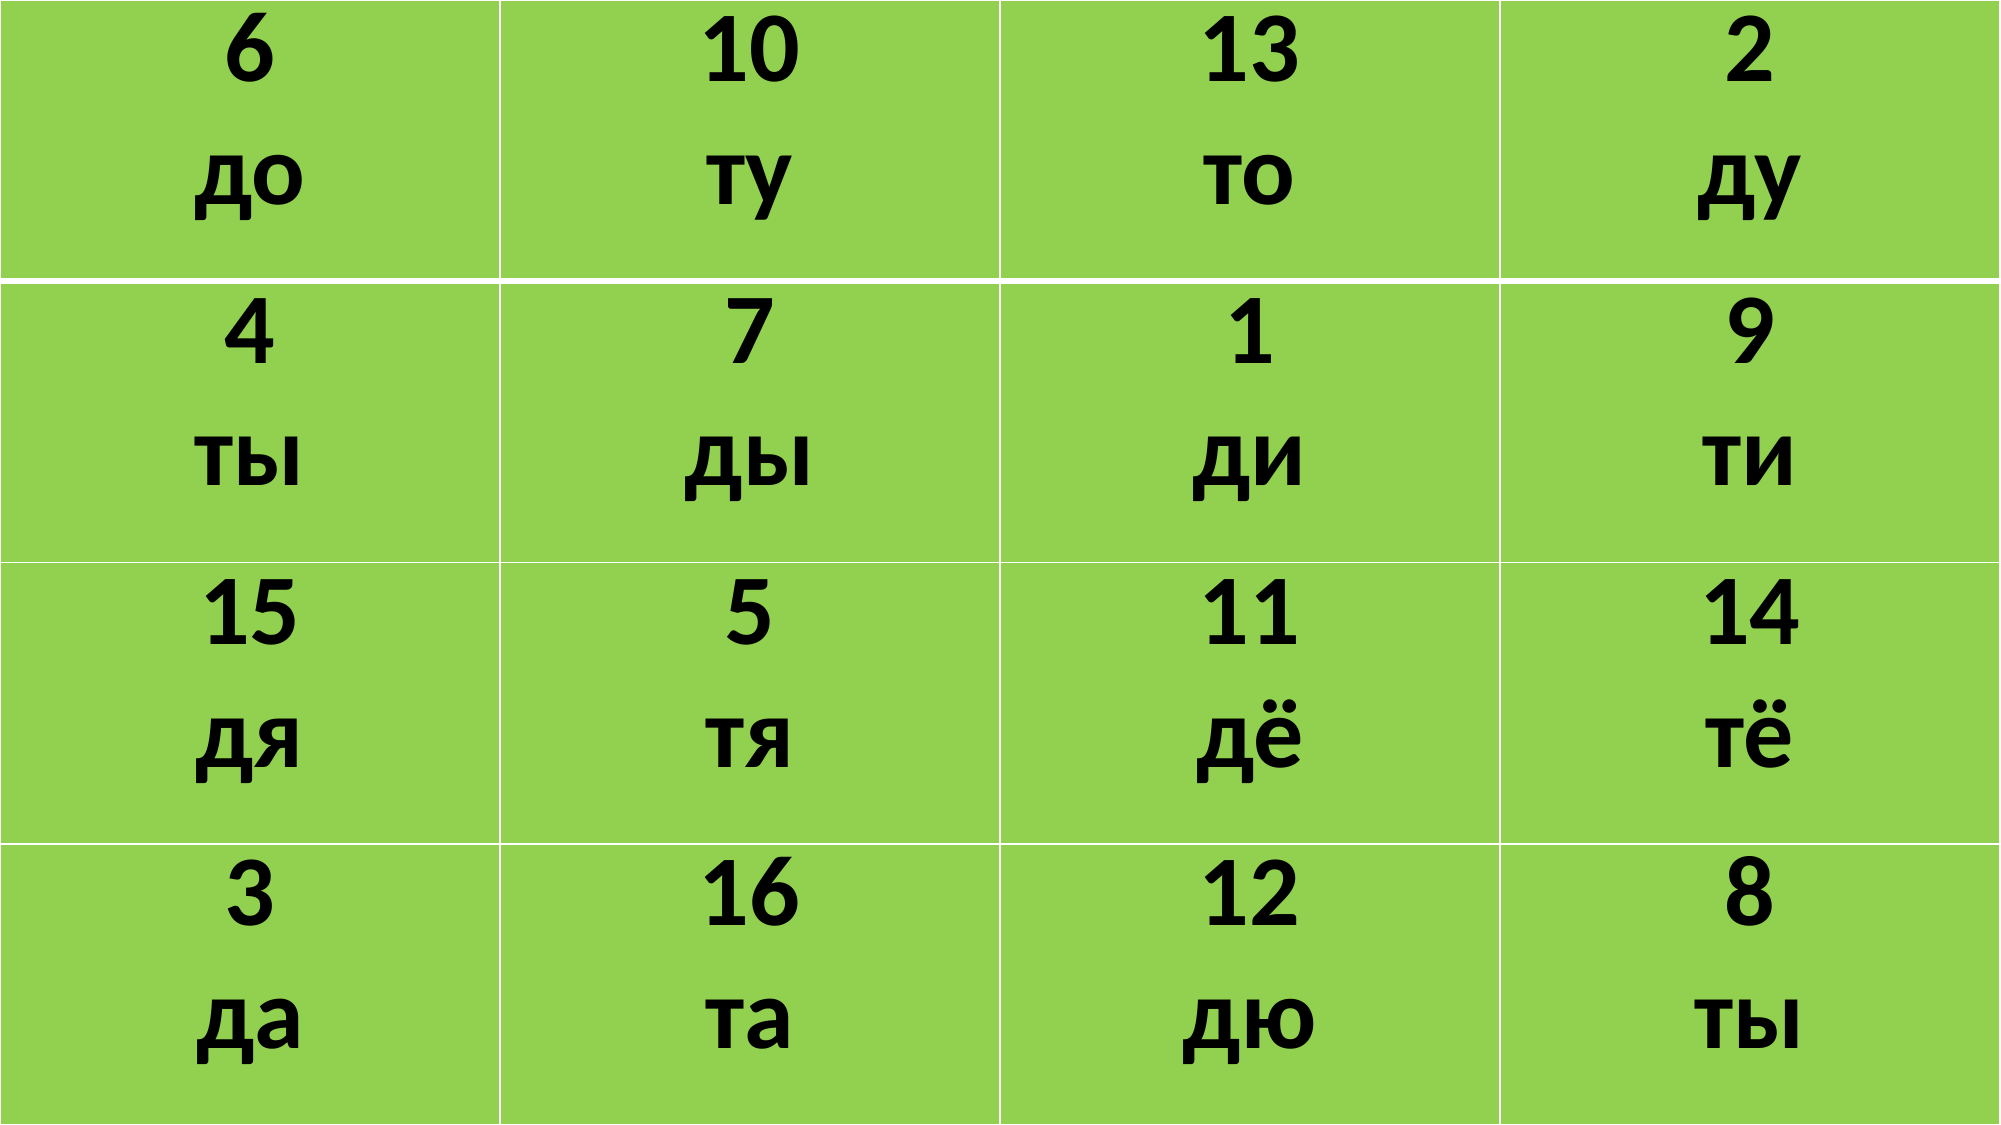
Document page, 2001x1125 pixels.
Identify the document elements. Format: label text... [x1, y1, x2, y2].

table_cell 5 тя [501, 563, 999, 843]
table_cell 11 дё [1001, 563, 1499, 843]
table_cell 8 ты [1501, 845, 1999, 1124]
table_cell 7 ды [501, 284, 999, 562]
table_cell 4 ты [1, 284, 499, 562]
table_header 13 то [1001, 1, 1499, 278]
table_cell 3 да [1, 845, 499, 1124]
table_header 6 до [1, 1, 499, 278]
table_header 2 ду [1501, 1, 1999, 278]
table_cell 12 дю [1001, 845, 1499, 1124]
table_cell 15 дя [1, 563, 499, 843]
table_cell 16 та [501, 845, 999, 1124]
table_cell 1 ди [1001, 284, 1499, 562]
table_cell 9 ти [1501, 284, 1999, 562]
table_cell 14 тё [1501, 563, 1999, 843]
table_header 10 ту [501, 1, 999, 278]
